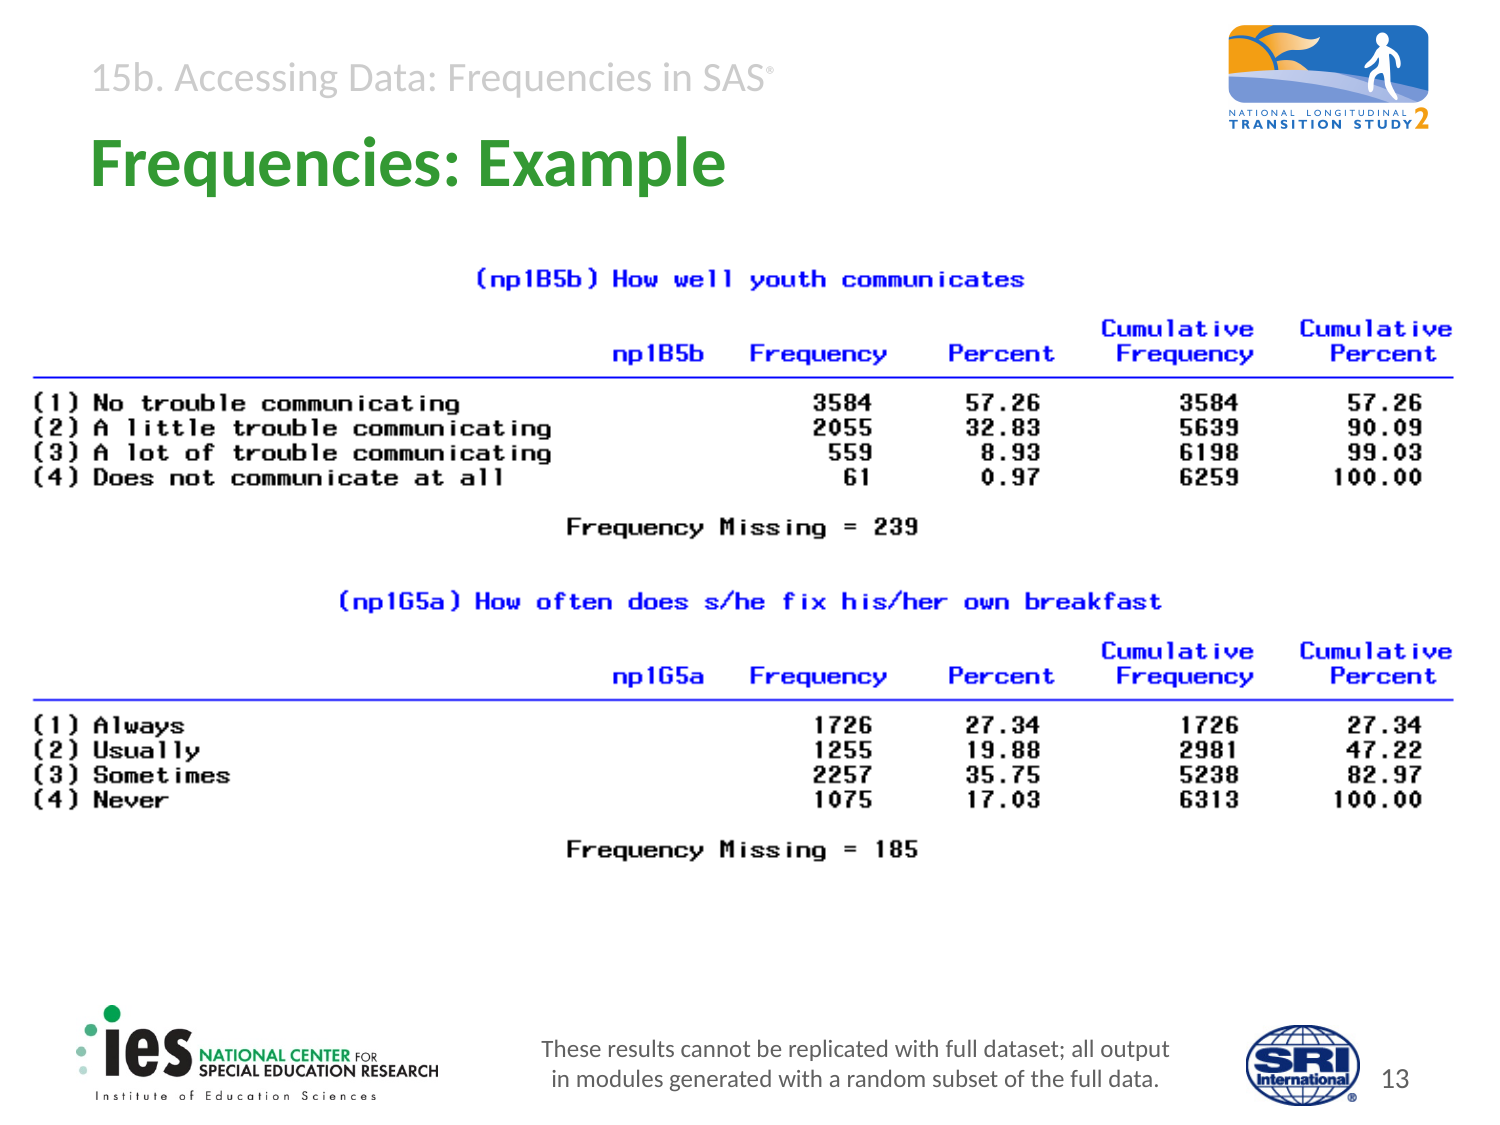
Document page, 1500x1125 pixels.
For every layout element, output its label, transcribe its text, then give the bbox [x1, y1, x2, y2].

picture [24, 252, 1476, 876]
title Frequencies: Example [74, 90, 1426, 226]
slide_number 12 [1321, 1051, 1426, 1125]
footer These results cannot be replicated with full dataset; all output in modules generated with a random subset of the full data. [437, 1024, 1276, 1104]
picture [76, 1005, 438, 1100]
picture [1246, 1025, 1360, 1106]
